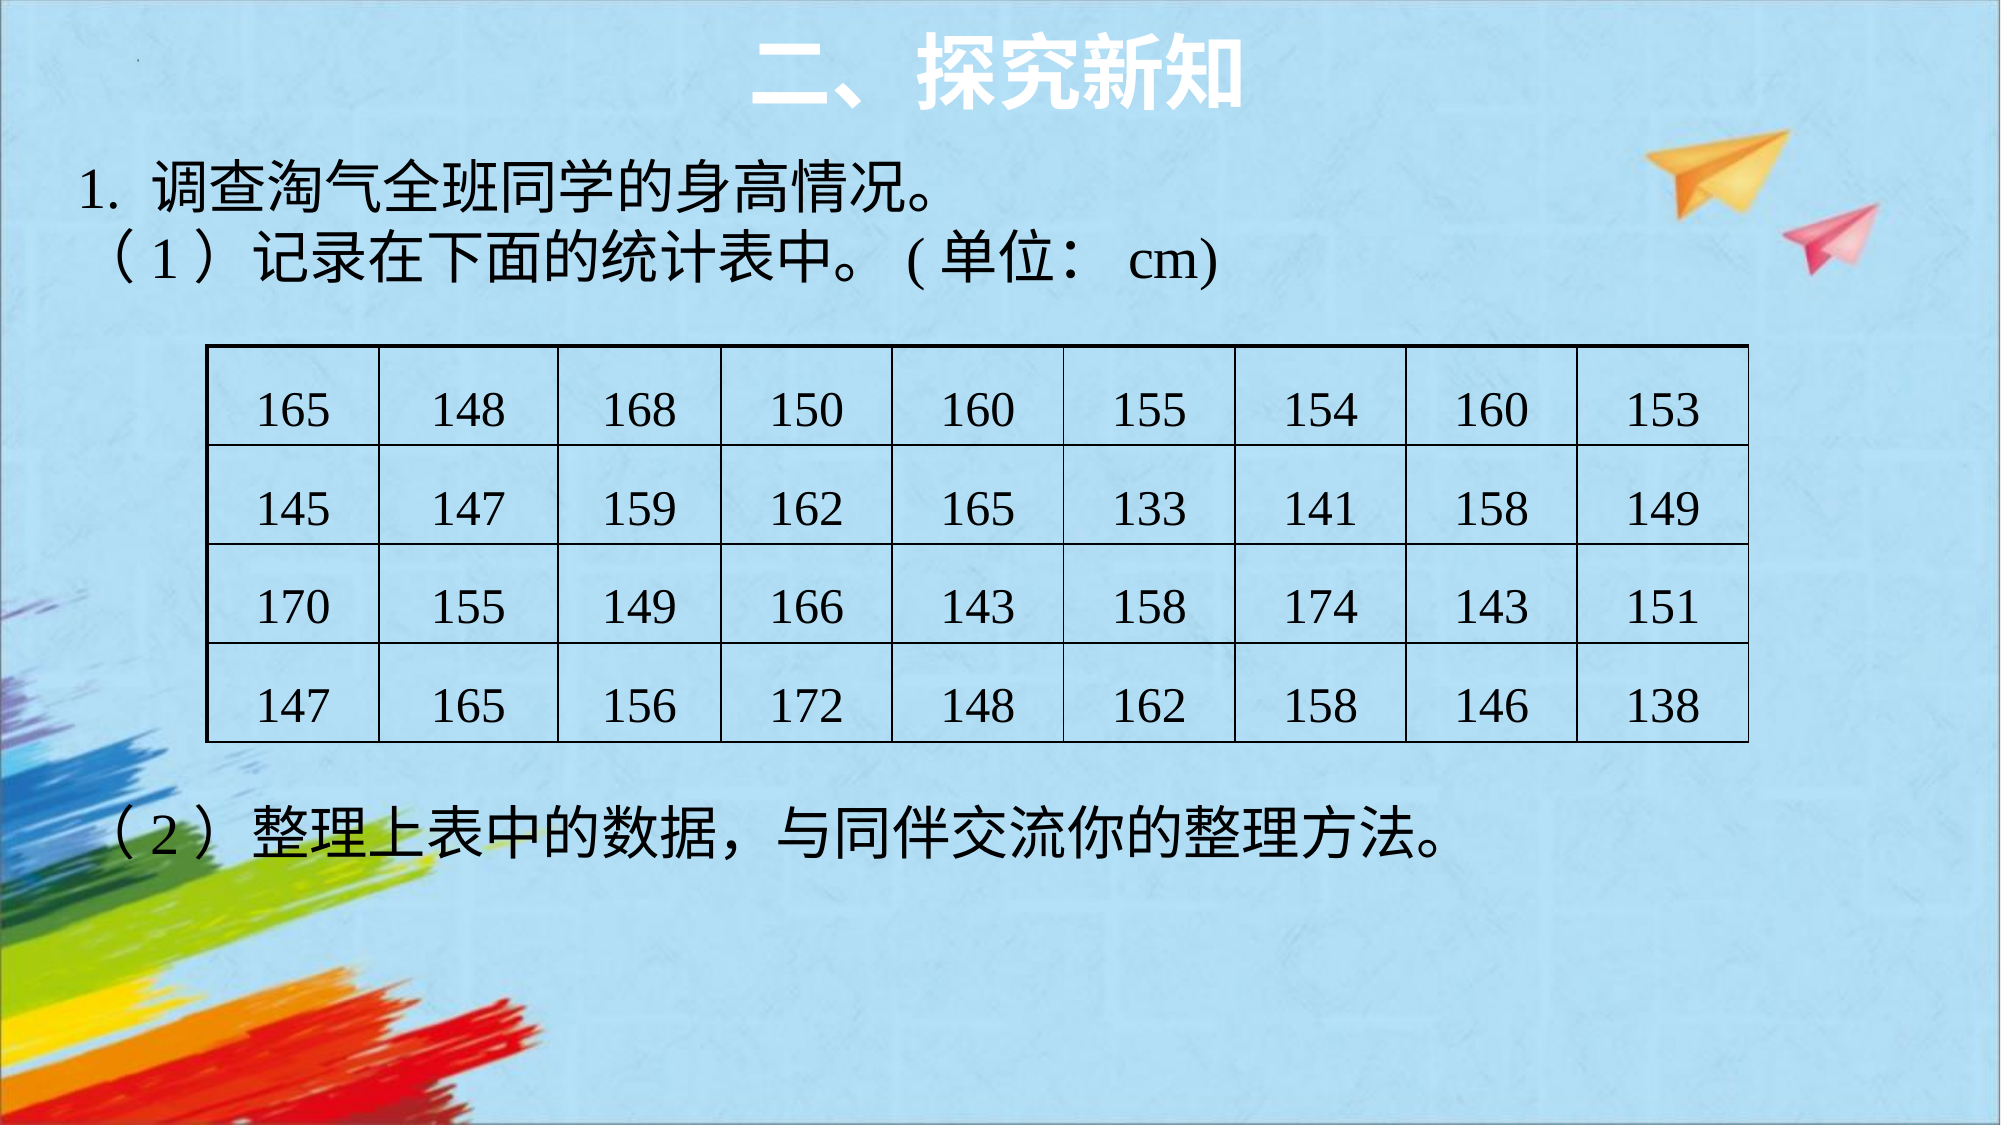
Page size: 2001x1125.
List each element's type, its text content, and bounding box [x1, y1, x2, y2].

table_header 154 [1236, 348, 1405, 444]
text_box （2）整理上表中的数据，与同伴交流你的整理方法。 [63, 788, 1647, 874]
table_cell 149 [1578, 446, 1748, 543]
table_cell 146 [1407, 644, 1576, 741]
table_header 160 [1407, 348, 1576, 444]
text_box 二、探究新知 [0, 0, 1999, 141]
table_cell 147 [380, 446, 557, 543]
table_header 150 [722, 348, 891, 444]
table_cell 162 [722, 446, 891, 543]
table_cell 148 [893, 644, 1063, 741]
table_cell 138 [1578, 644, 1748, 741]
text_box 1. 调查淘气全班同学的身高情况。 （1）记录在下面的统计表中。(单位：cm) [63, 142, 1893, 298]
table_cell 159 [559, 446, 720, 543]
table_cell 158 [1407, 446, 1576, 543]
table_cell 165 [380, 644, 557, 741]
table_cell 156 [559, 644, 720, 741]
table_cell 155 [380, 545, 557, 642]
table_cell 141 [1236, 446, 1405, 543]
table_cell 143 [893, 545, 1063, 642]
table_cell 149 [559, 545, 720, 642]
table_cell 147 [209, 644, 378, 741]
table_header 148 [380, 348, 557, 444]
table_header 168 [559, 348, 720, 444]
table_header 160 [893, 348, 1063, 444]
table_cell 174 [1236, 545, 1405, 642]
table_cell 172 [722, 644, 891, 741]
table_cell 158 [1236, 644, 1405, 741]
table_cell 133 [1064, 446, 1234, 543]
table_cell 166 [722, 545, 891, 642]
table_cell 170 [209, 545, 378, 642]
picture [0, 0, 2001, 1125]
table_cell 143 [1407, 545, 1576, 642]
table_cell 145 [209, 446, 378, 543]
table_cell 158 [1064, 545, 1234, 642]
table_cell 151 [1578, 545, 1748, 642]
table_cell 162 [1064, 644, 1234, 741]
table_header 153 [1578, 348, 1748, 444]
table_header 155 [1064, 348, 1234, 444]
table_cell 165 [893, 446, 1063, 543]
table_header 165 [209, 348, 378, 444]
